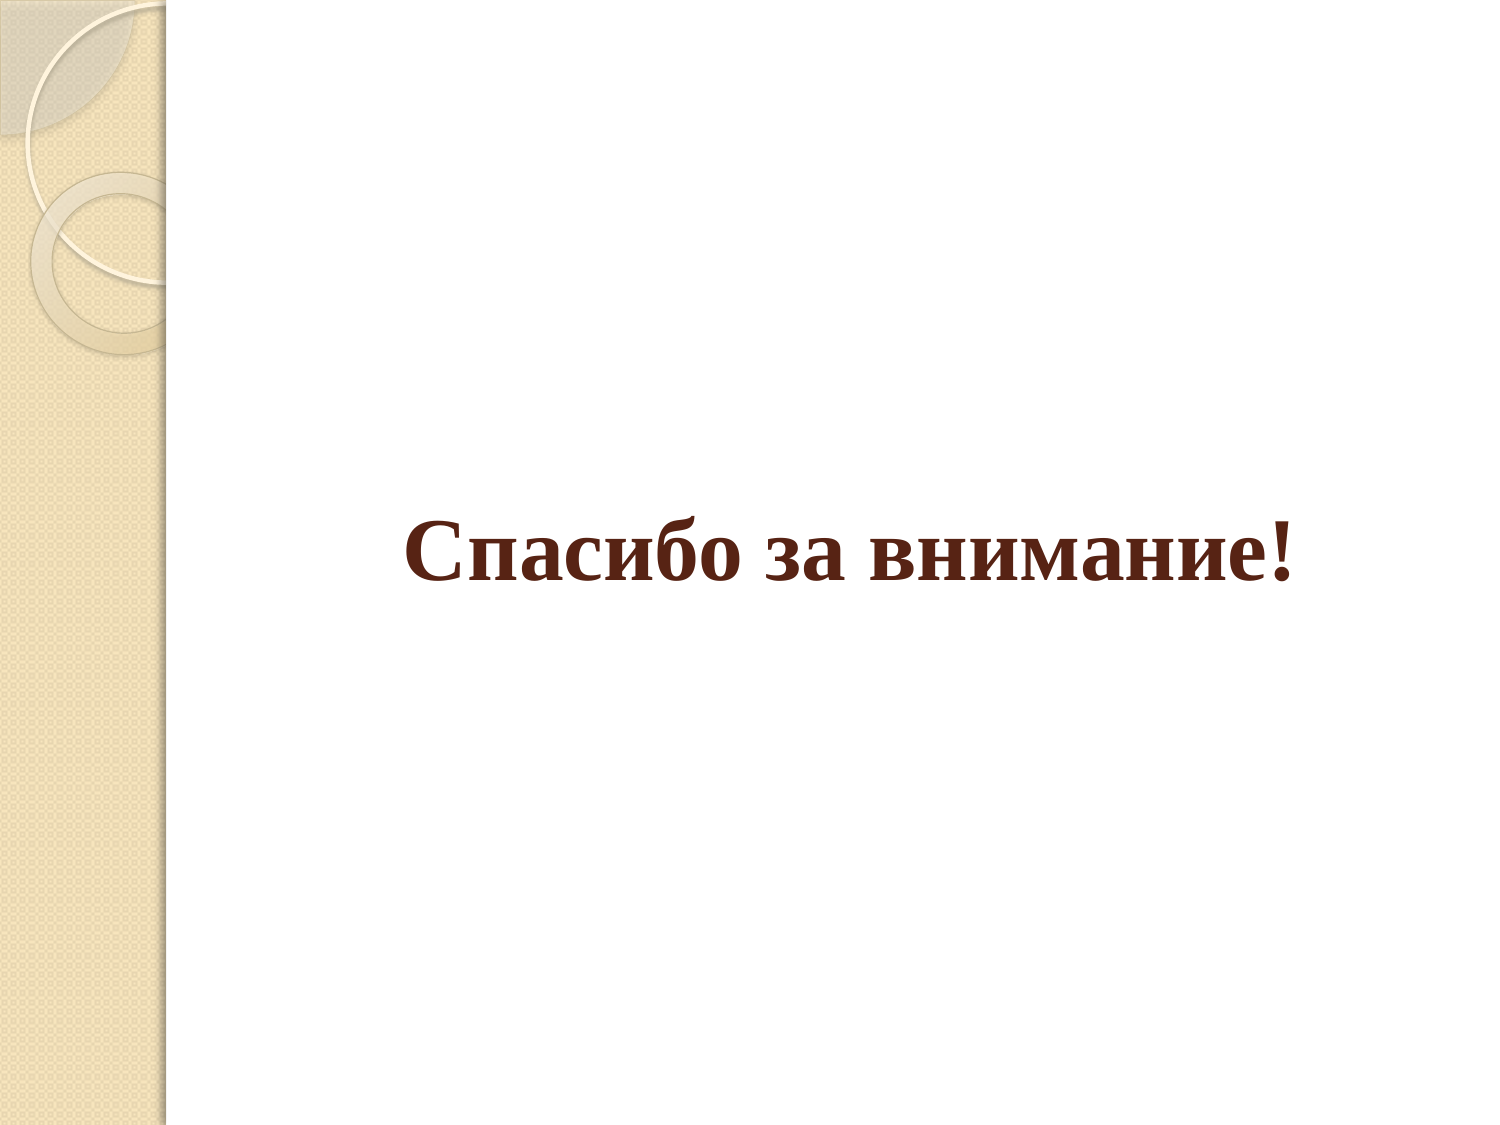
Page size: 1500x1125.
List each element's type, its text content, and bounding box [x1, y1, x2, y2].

title Спасибо за внимание! [235, 328, 1466, 762]
